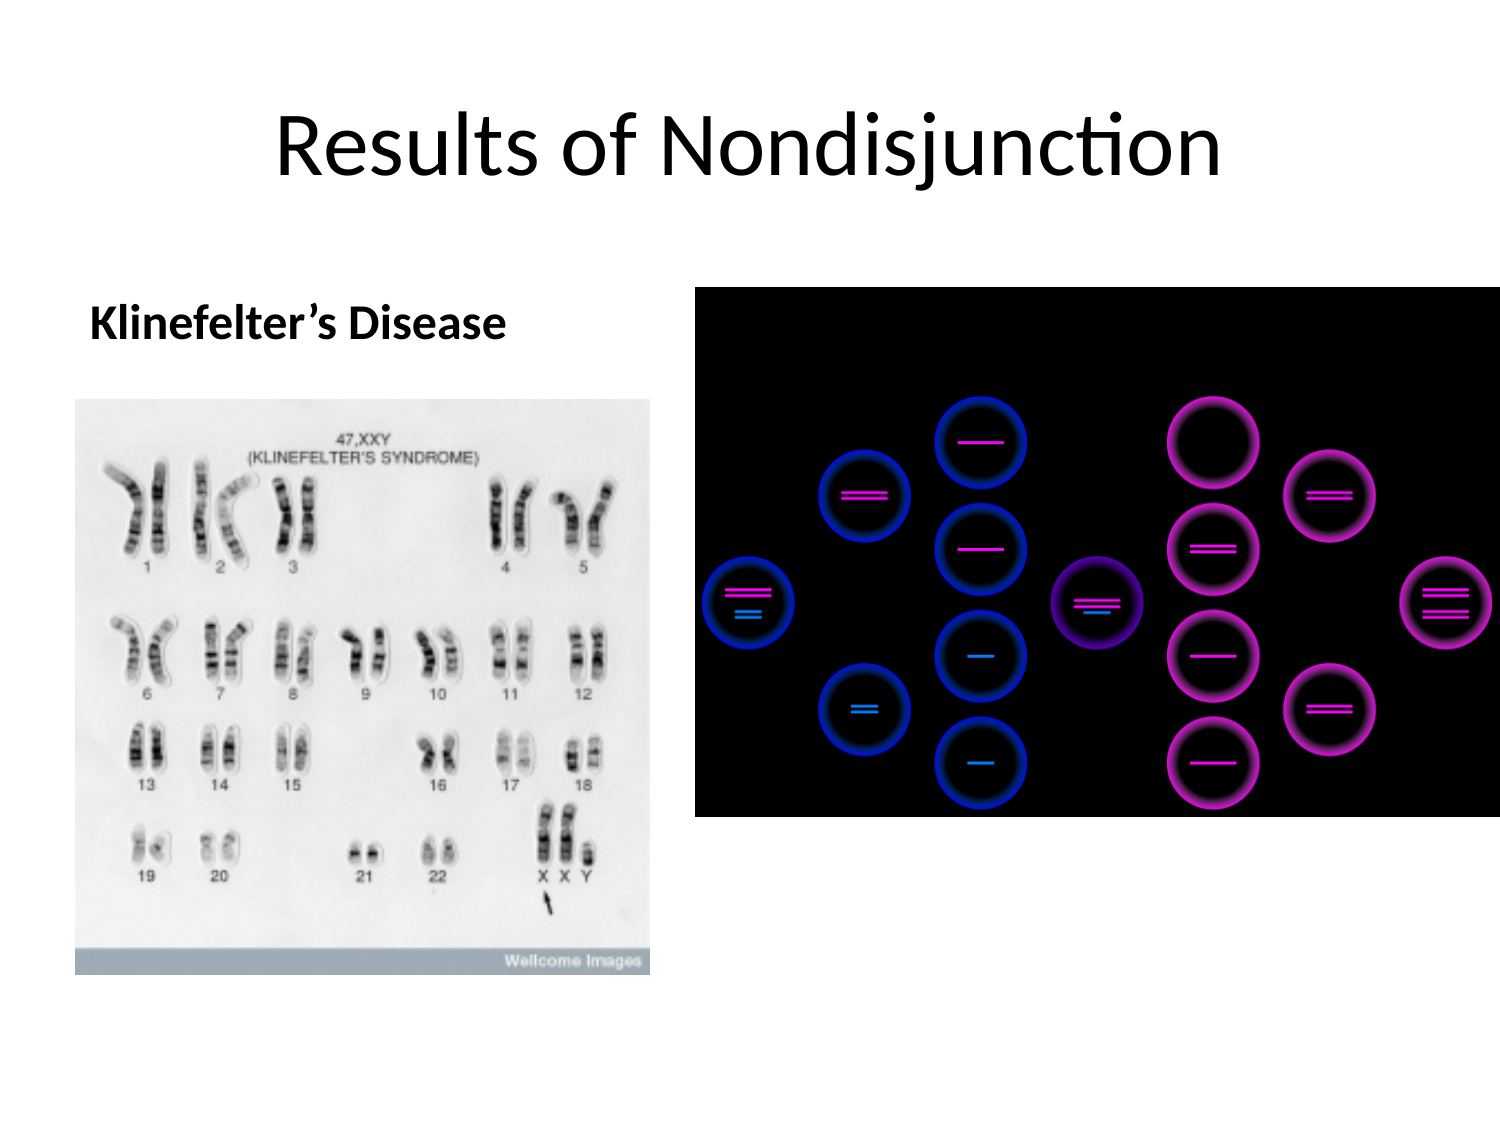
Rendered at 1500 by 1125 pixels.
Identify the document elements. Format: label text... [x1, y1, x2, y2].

picture [695, 287, 1500, 817]
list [74, 399, 651, 976]
title Results of Nondisjunction [75, 45, 1425, 233]
list Klinefelter’s Disease [75, 251, 738, 357]
